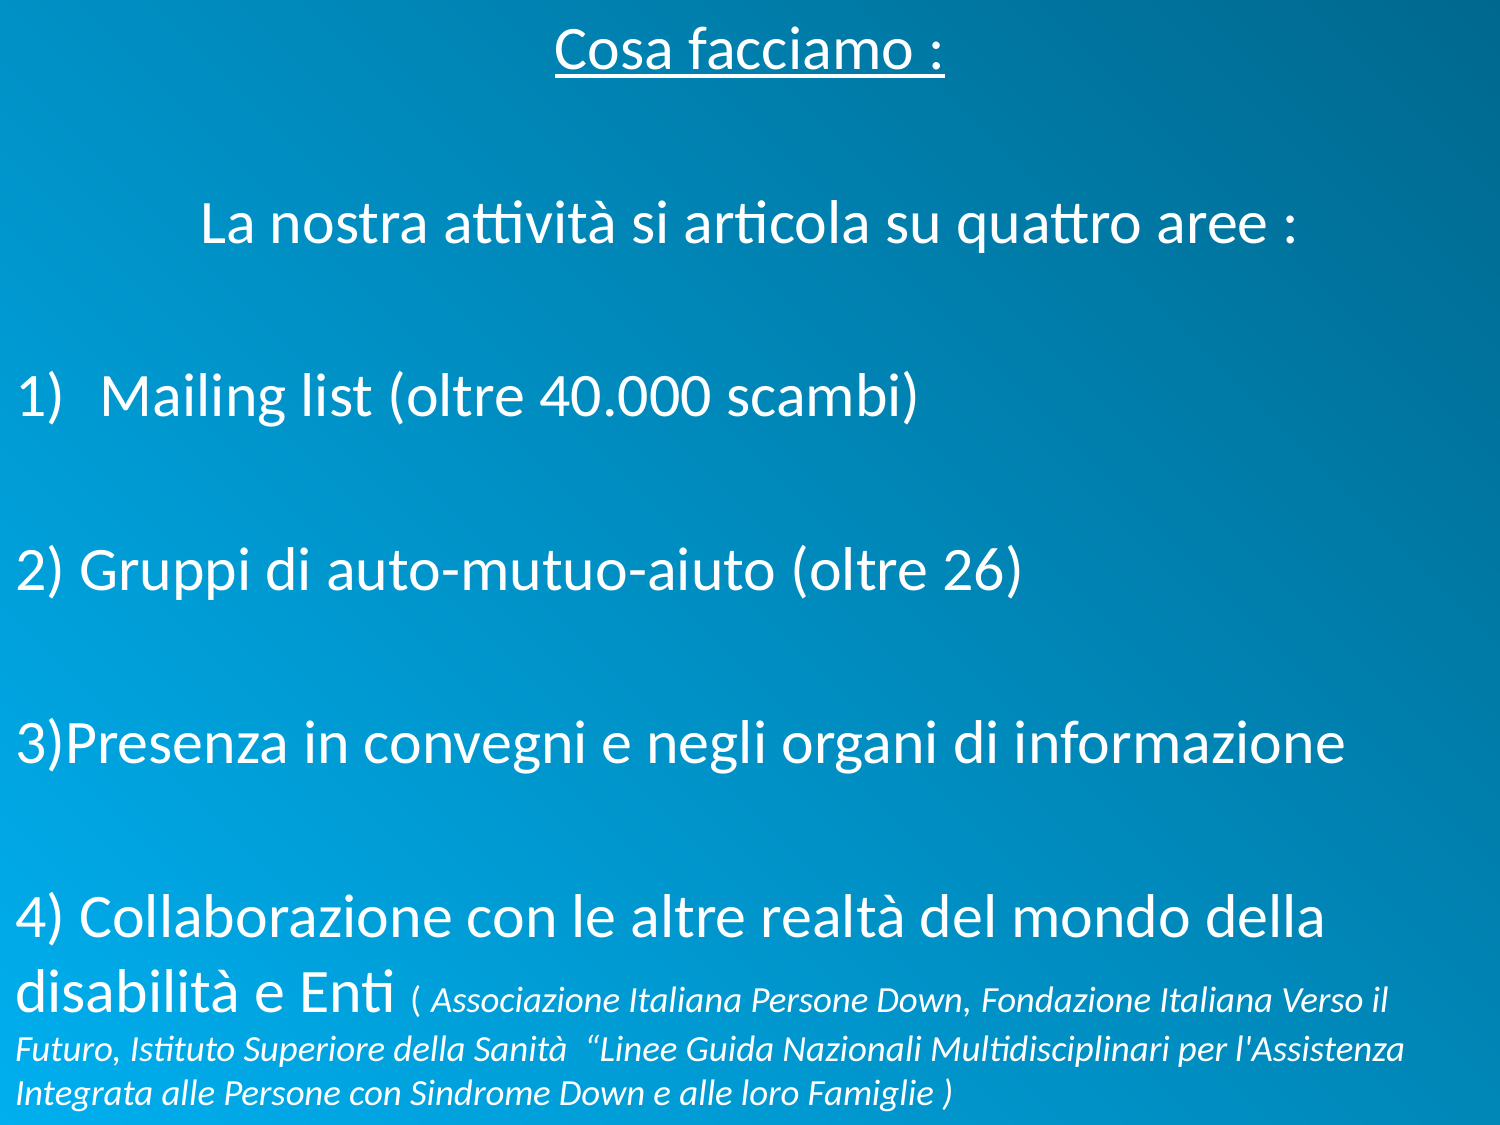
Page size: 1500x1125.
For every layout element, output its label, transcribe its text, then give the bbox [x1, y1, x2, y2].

list Cosa facciamo : La nostra attività si articola su quattro aree : Mailing list (oltre 40.000 scambi) 2) Gruppi di auto-mutuo-aiuto (oltre 26) 3)Presenza in convegni e negli organi di informazione 4) Collaborazione con le altre realtà del mondo della disabilità e Enti ( Associazione Italiana Persone Down, Fondazione Italiana Verso il Futuro, Istituto Superiore della Sanità “Linee Guida Nazionali Multidisciplinari per l'Assistenza Integrata alle Persone con Sindrome Down e alle loro Famiglie ) [0, 0, 1500, 1125]
